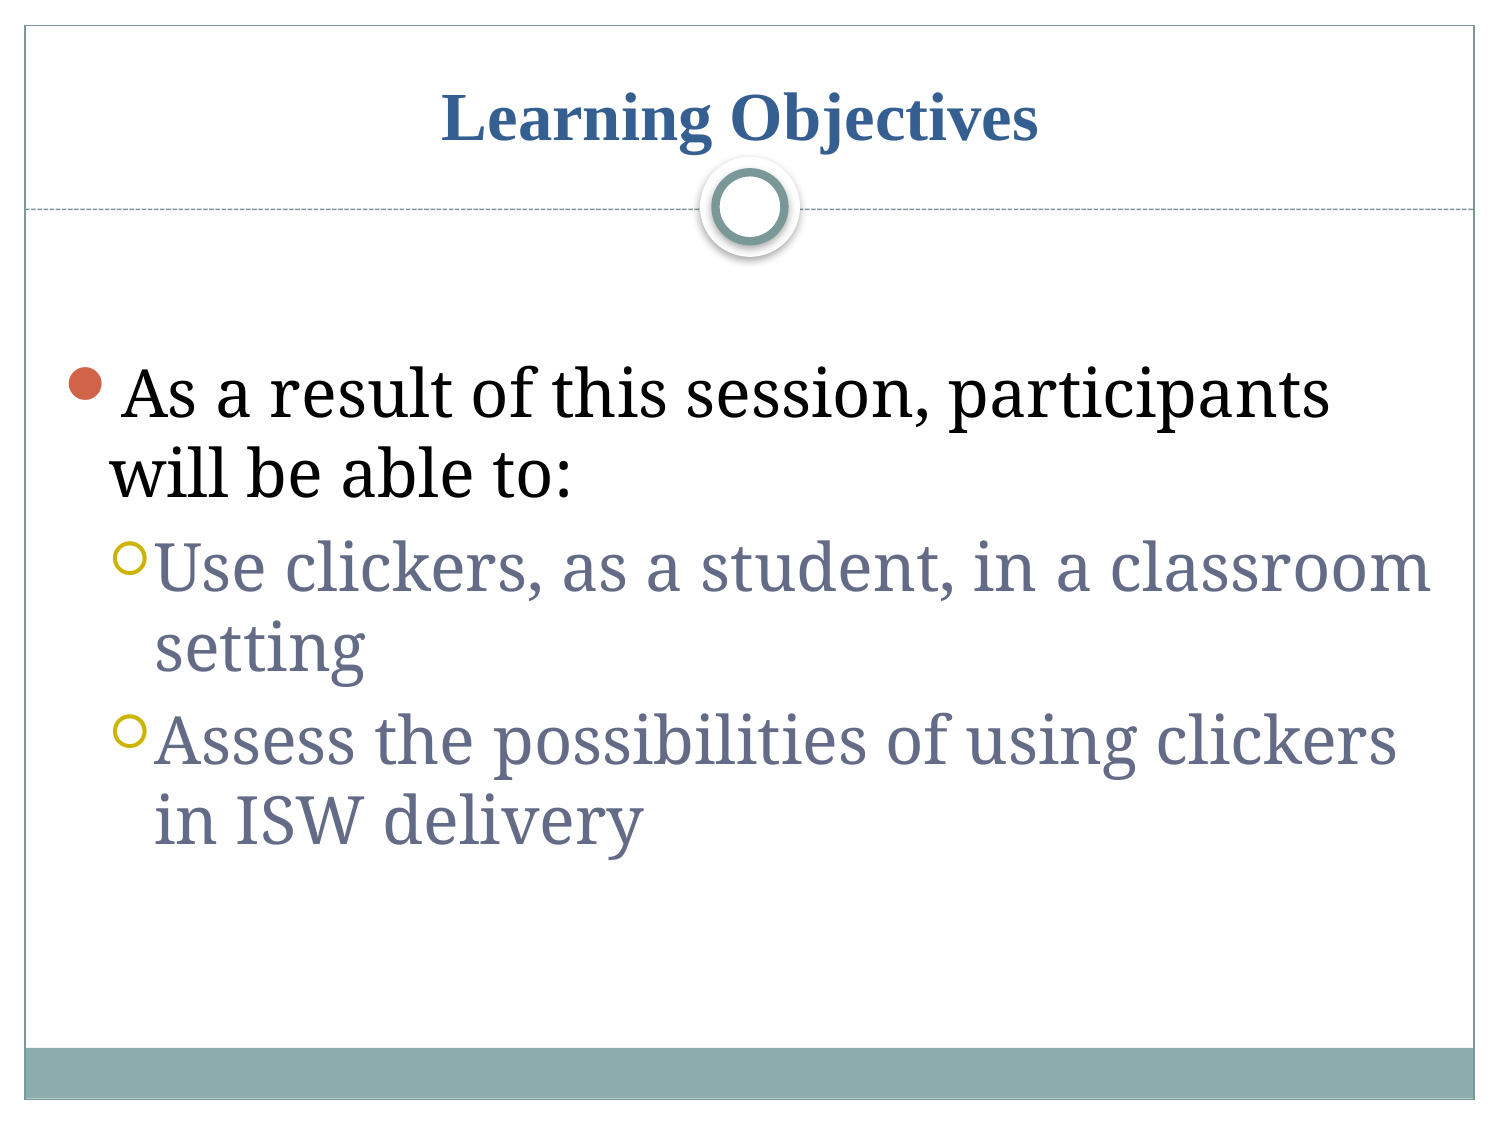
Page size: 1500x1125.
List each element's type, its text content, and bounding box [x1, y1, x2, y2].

title Learning Objectives [49, 37, 1450, 162]
list As a result of this session, participants will be able to: Use clickers, as a student, in a classroom setting Assess the possibilities of using clickers in ISW delivery [49, 249, 1450, 1005]
